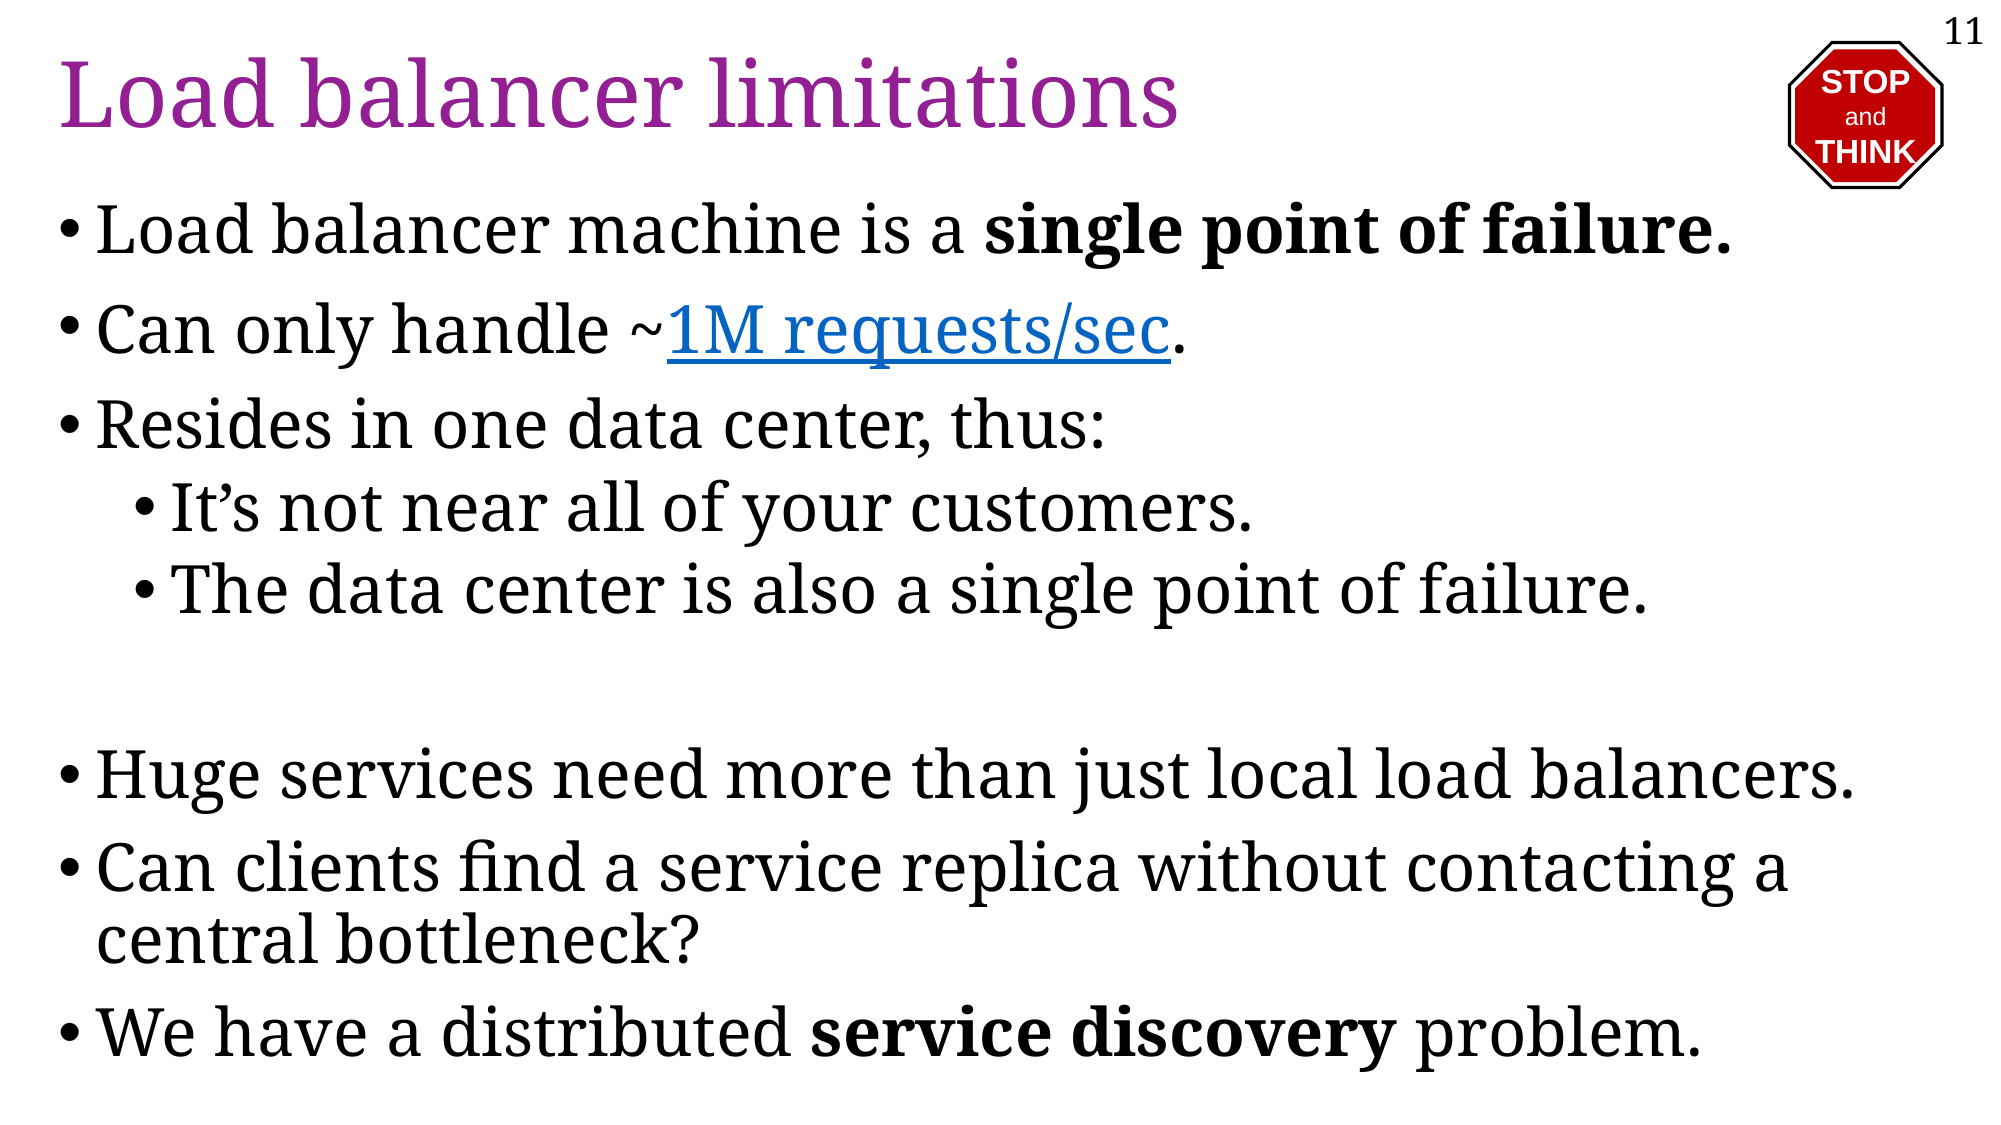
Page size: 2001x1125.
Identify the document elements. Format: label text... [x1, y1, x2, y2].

title Load balancer limitations [43, 25, 1901, 171]
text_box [1789, 42, 1943, 188]
text_box 11 [1901, 0, 2000, 60]
list Load balancer machine is a single point of failure. Can only handle ~1M requests/sec. Resides in one data center, thus: It’s not near all of your customers. The data center is also a single point of failure. Huge services need more than just local load balancers. Can clients find a service replica without contacting a central bottleneck? We have a distributed service discovery problem. [43, 188, 1953, 1106]
title Load balancer limitations [1943, 60, 1953, 171]
